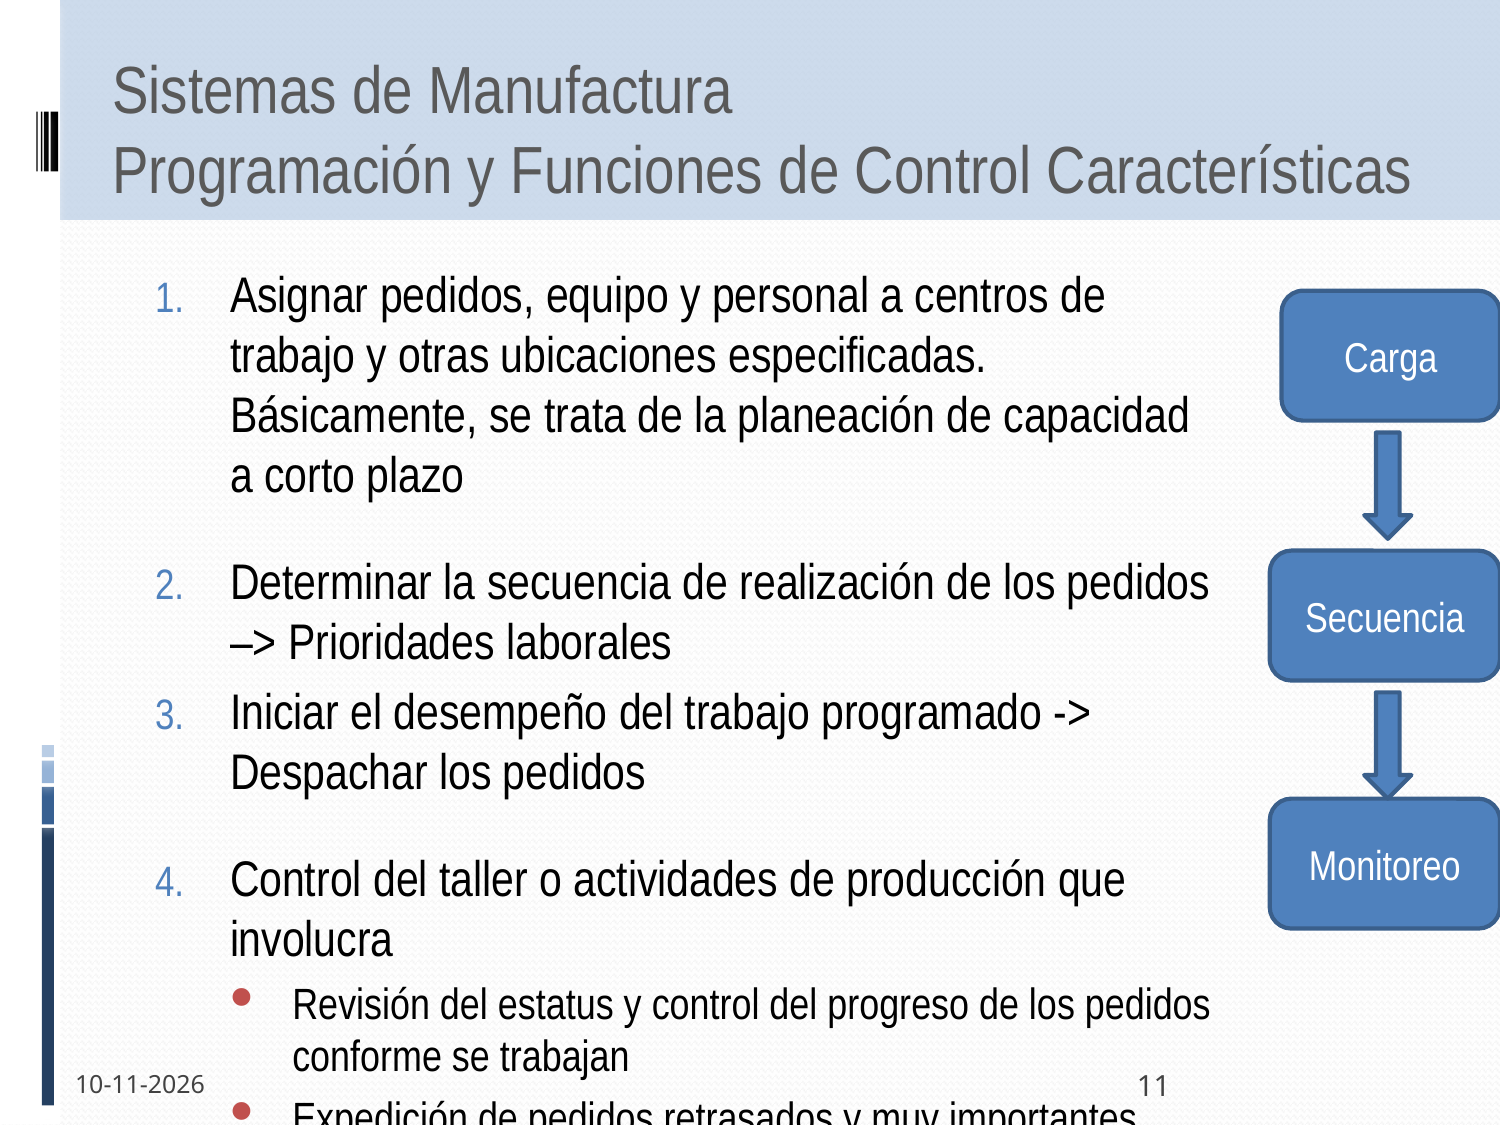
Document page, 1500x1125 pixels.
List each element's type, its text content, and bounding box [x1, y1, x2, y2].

text_box [1362, 430, 1414, 541]
text_box Secuencia [1267, 548, 1500, 683]
text_box Monitoreo [1267, 796, 1500, 931]
title Sistemas de Manufactura Programación y Funciones de Control Características [111, 18, 1436, 207]
text_box [1362, 690, 1414, 801]
list Asignar pedidos, equipo y personal a centros de trabajo y otras ubicaciones especificadas. Básicamente, se trata de la planeación de capacidad a corto plazo Determinar la secuencia de realización de los pedidos –> Prioridades laborales Iniciar el desempeño del trabajo programado -> Despachar los pedidos Control del taller o actividades de producción que involucra Revisión del estatus y control del progreso de los pedidos conforme se trabajan Expedición de pedidos retrasados y muy importantes [64, 255, 1235, 1038]
text_box Carga [1279, 288, 1500, 423]
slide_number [75, 1042, 243, 1103]
slide_number 11 [1045, 1046, 1171, 1107]
